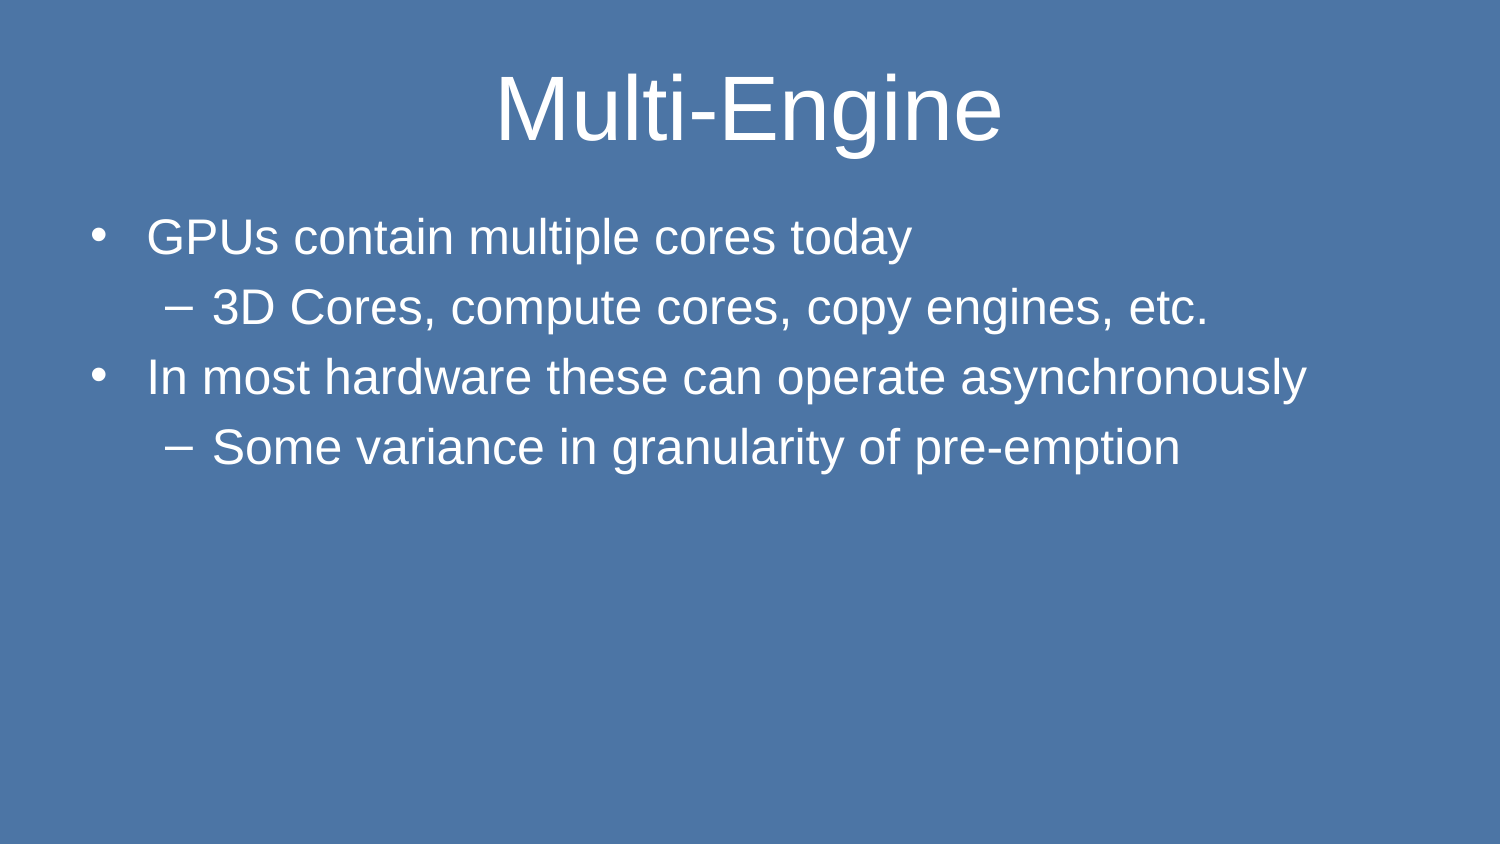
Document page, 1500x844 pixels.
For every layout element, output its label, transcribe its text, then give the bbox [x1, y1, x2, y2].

title Multi-Engine [75, 33, 1425, 175]
list GPUs contain multiple cores today 3D Cores, compute cores, copy engines, etc. In most hardware these can operate asynchronously Some variance in granularity of pre-emption [75, 196, 1425, 754]
